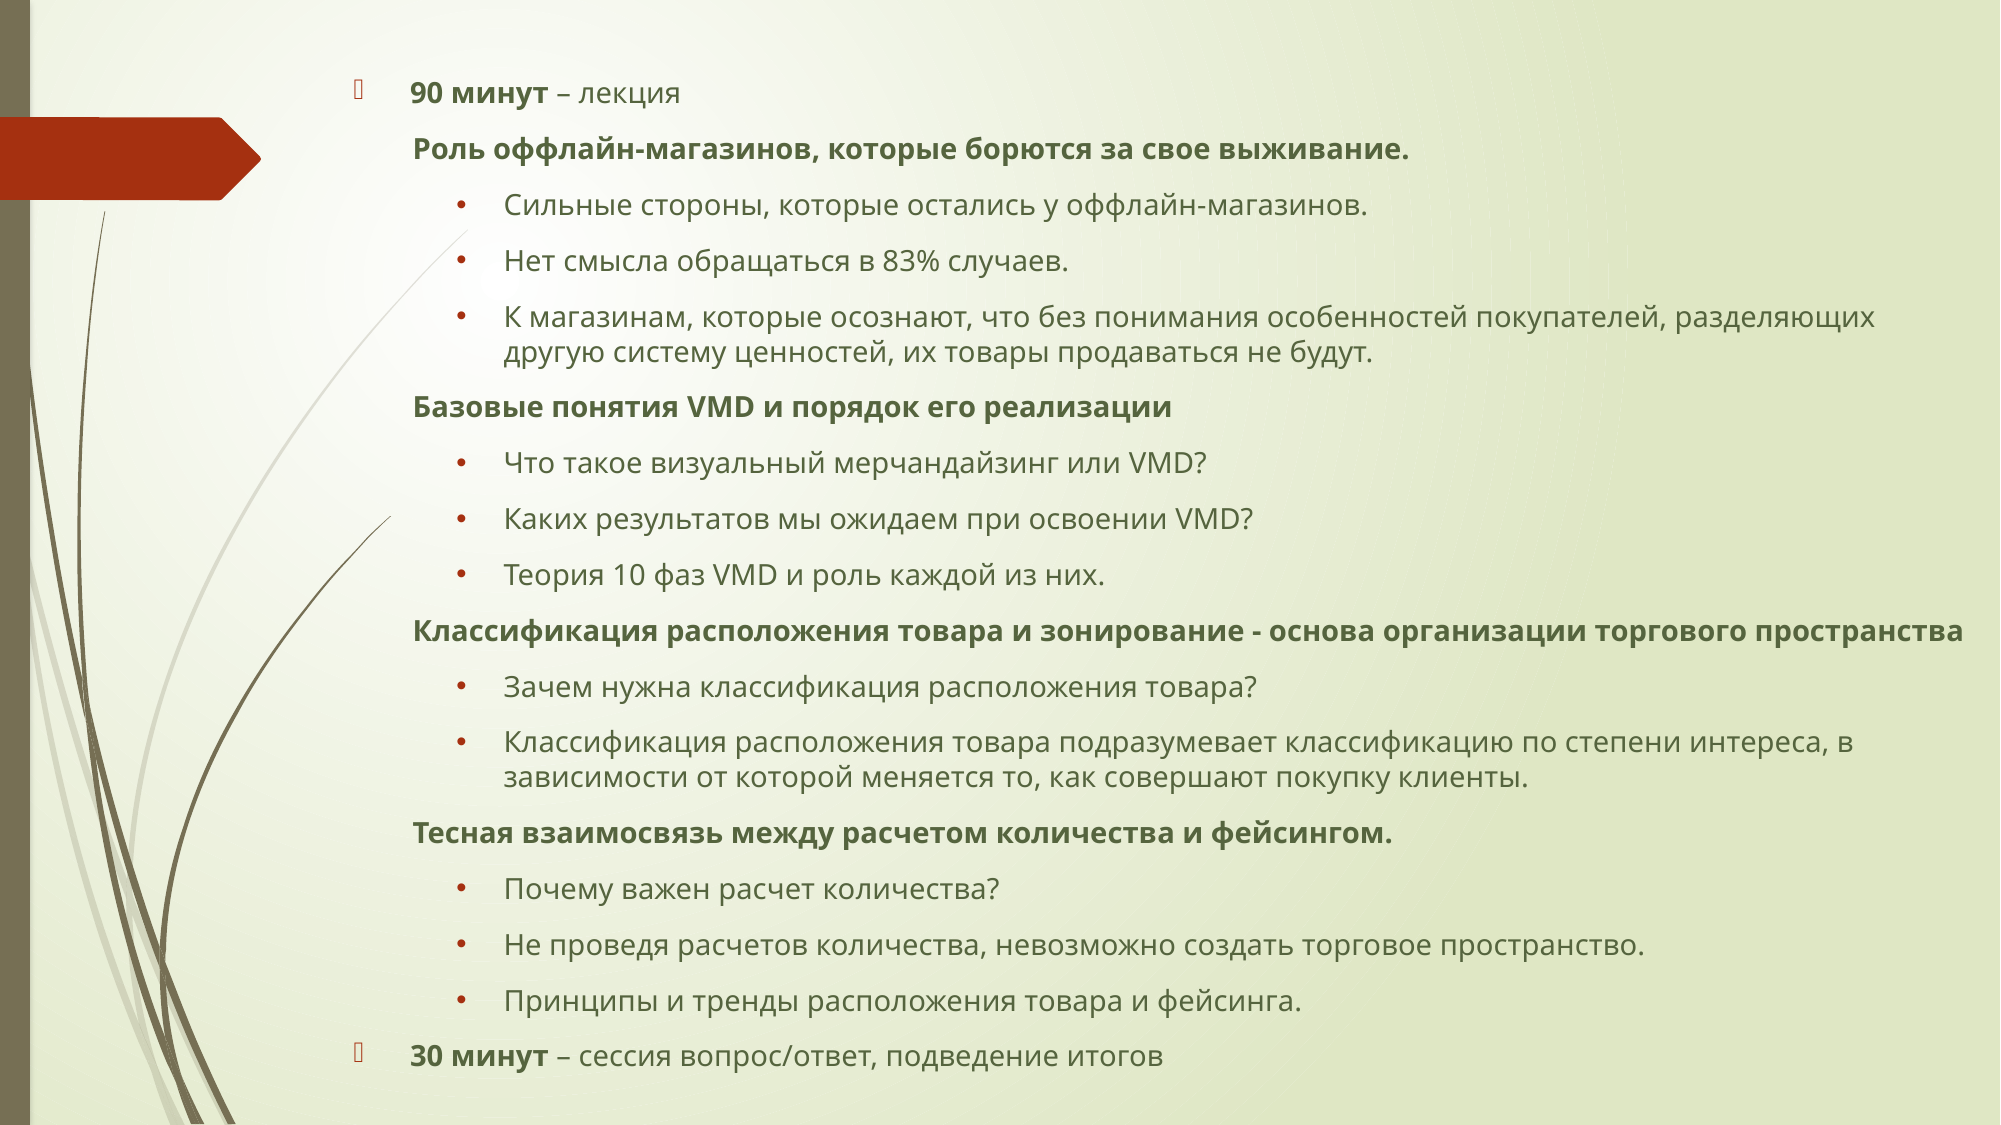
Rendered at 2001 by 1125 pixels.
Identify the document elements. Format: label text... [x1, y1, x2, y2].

list 90 минут – лекция Роль оффлайн-магазинов, которые борются за свое выживание. Сильные стороны, которые остались у оффлайн-магазинов. Нет смысла обращаться в 83% случаев. К магазинам, которые осознают, что без понимания особенностей покупателей, разделяющих другую систему ценностей, их товары продаваться не будут. Базовые понятия VMD и порядок его реализации Что такое визуальный мерчандайзинг или VMD? Каких результатов мы ожидаем при освоении VMD? Теория 10 фаз VMD и роль каждой из них. Классификация расположения товара и зонирование - основа организации торгового пространства Зачем нужна классификация расположения товара? Классификация расположения товара подразумевает классификацию по степени интереса, в зависимости от которой меняется то, как совершают покупку клиенты. Тесная взаимосвязь между расчетом количества и фейсингом. Почему важен расчет количества? Не проведя расчетов количества, невозможно создать торговое пространство. Принципы и тренды расположения товара и фейсинга. 30 минут – сессия вопрос/ответ, подведение итогов [338, 67, 2000, 969]
